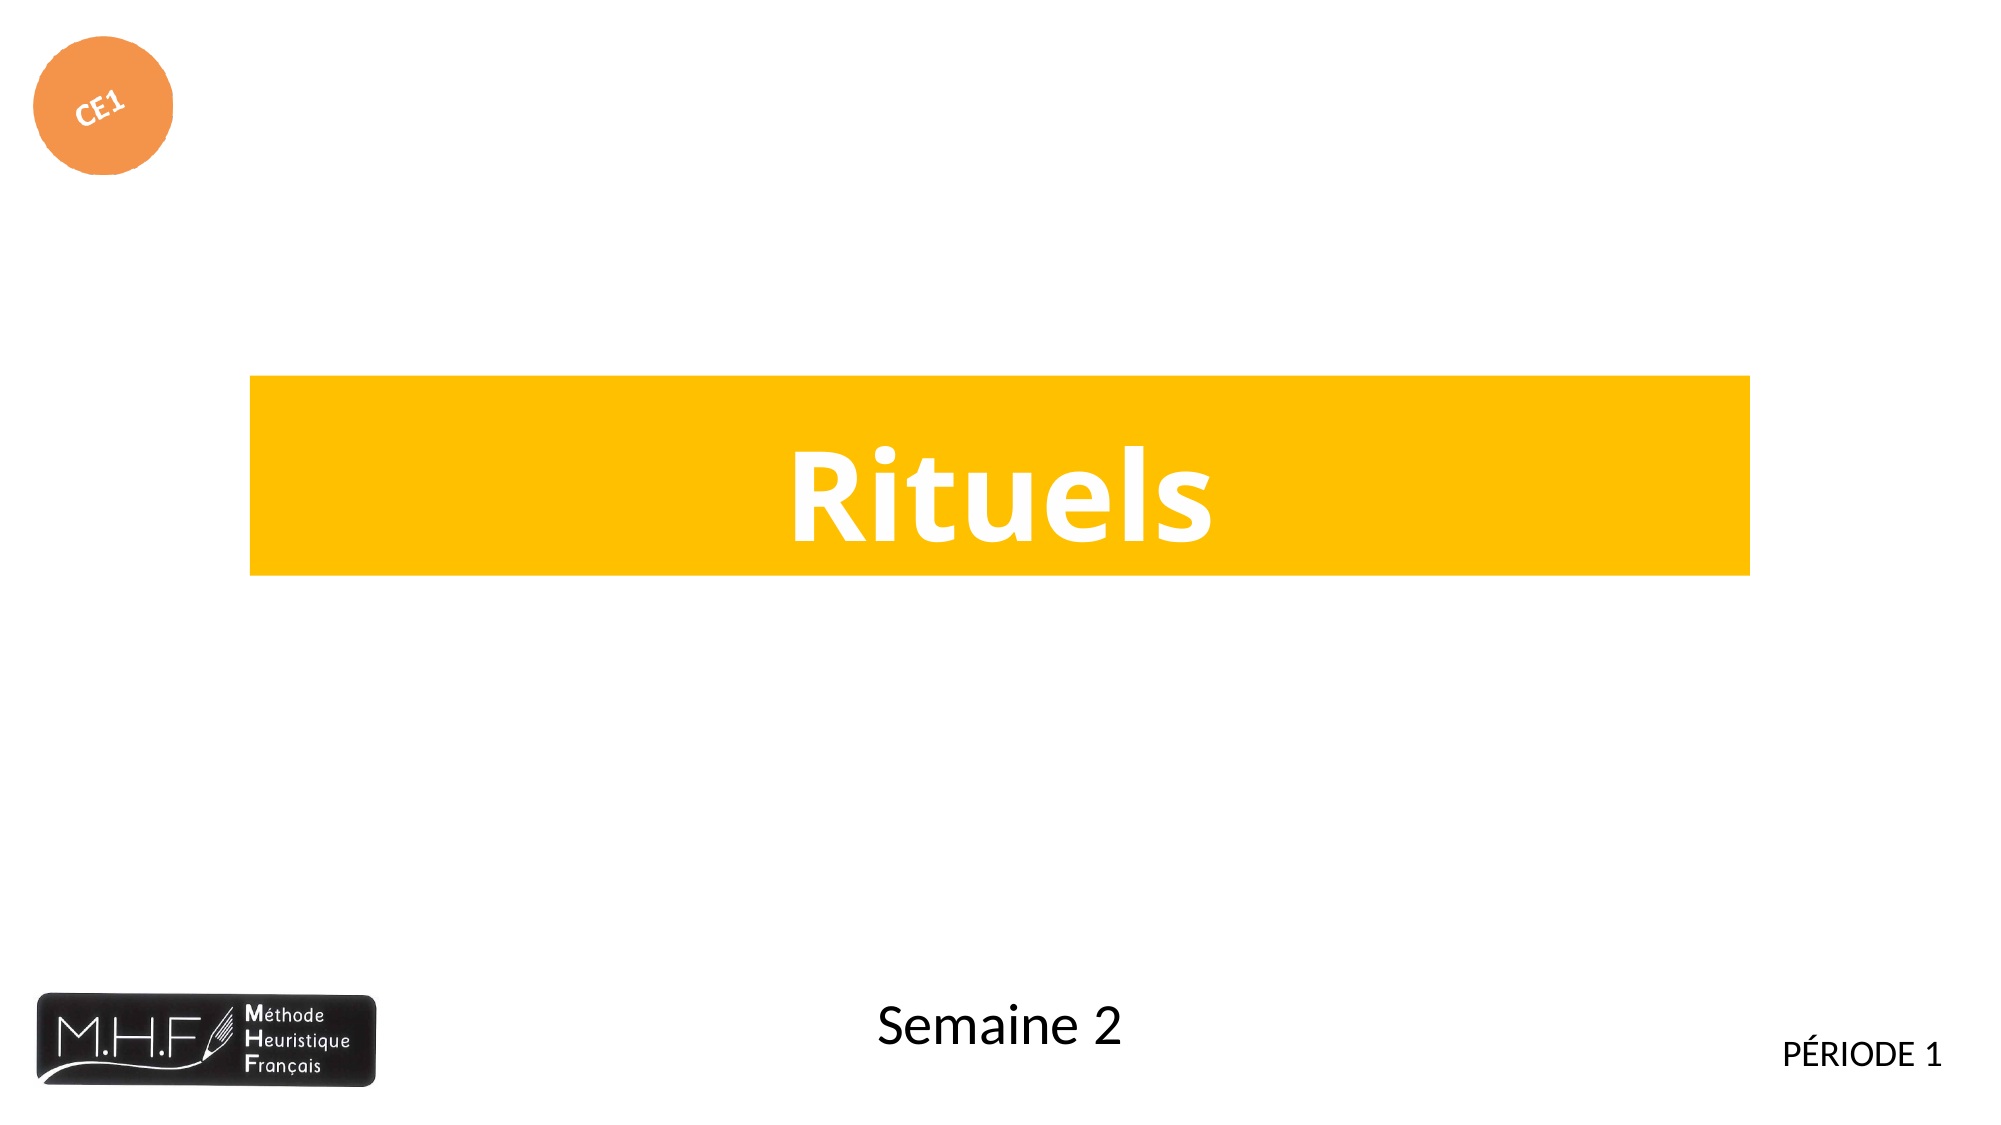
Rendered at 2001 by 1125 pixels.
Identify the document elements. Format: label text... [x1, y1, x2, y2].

text_box Semaine 2 [249, 987, 1750, 1118]
title Rituels [249, 375, 1750, 576]
picture [33, 36, 173, 175]
picture [33, 990, 379, 1089]
text_box PÉRIODE 1 [1750, 1021, 1967, 1082]
